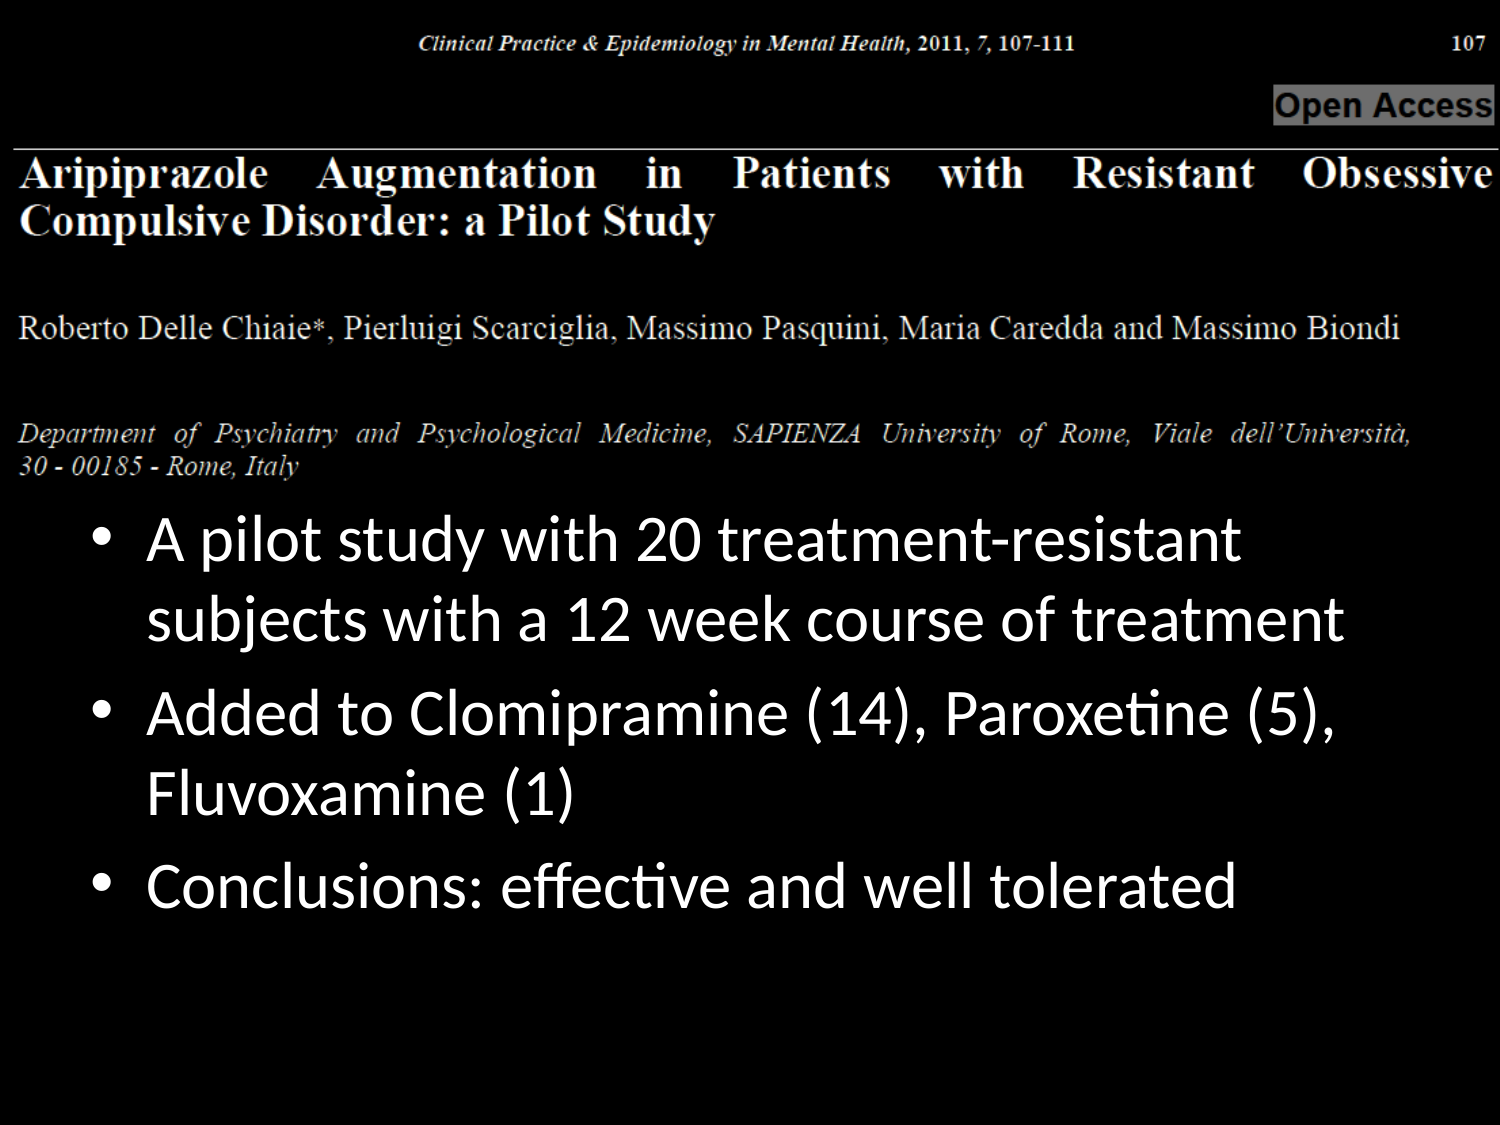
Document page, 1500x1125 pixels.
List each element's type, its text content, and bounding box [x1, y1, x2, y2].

picture [0, 0, 1500, 489]
list A pilot study with 20 treatment-resistant subjects with a 12 week course of treatment Added to Clomipramine (14), Paroxetine (5), Fluvoxamine (1) Conclusions: effective and well tolerated [75, 497, 1425, 1005]
